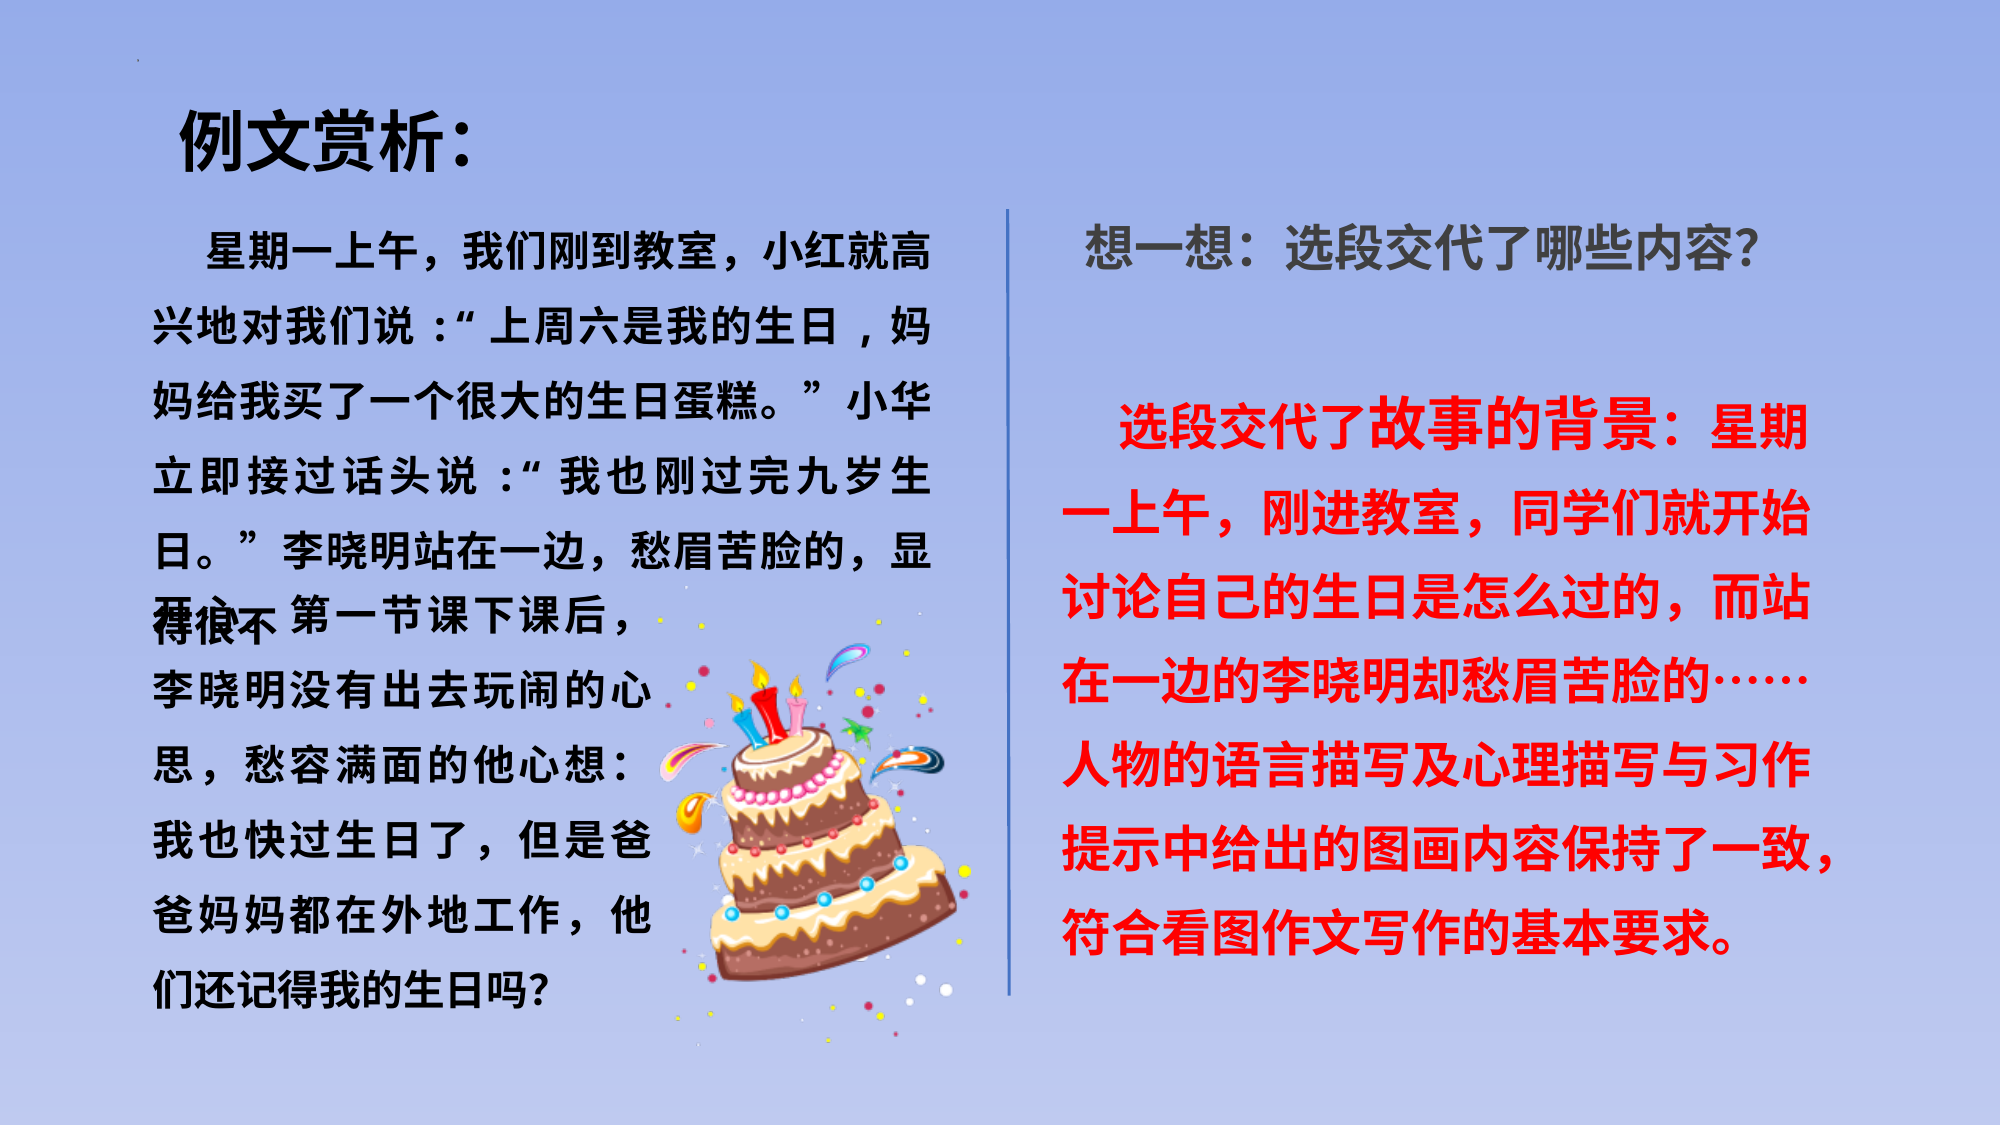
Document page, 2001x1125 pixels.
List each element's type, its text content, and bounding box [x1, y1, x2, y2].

text_box 想一想：选段交代了哪些内容？ [1069, 208, 1820, 284]
text_box 星期一上午，我们刚到教室，小红就高兴地对我们说:“上周六是我的生日,妈妈给我买了一个很大的生日蛋糕。”小华立即接过话头说:“我也刚过完九岁生日。”李晓明站在一边，愁眉苦脸的，显得很不 [137, 192, 948, 586]
text_box 开心。第一节课下课后，李晓明没有出去玩闹的心思，愁容满面的他心想：我也快过生日了，但是爸爸妈妈都在外地工作，他们还记得我的生日吗？ [137, 556, 668, 1021]
text_box 例文赏析： [163, 92, 506, 187]
picture [657, 586, 971, 1046]
text_box 选段交代了故事的背景：星期一上午，刚进教室，同学们就开始讨论自己的生日是怎么过的，而站在一边的李晓明却愁眉苦脸的……人物的语言描写及心理描写与习作提示中给出的图画内容保持了一致，符合看图作文写作的基本要求。 [1046, 351, 1874, 969]
